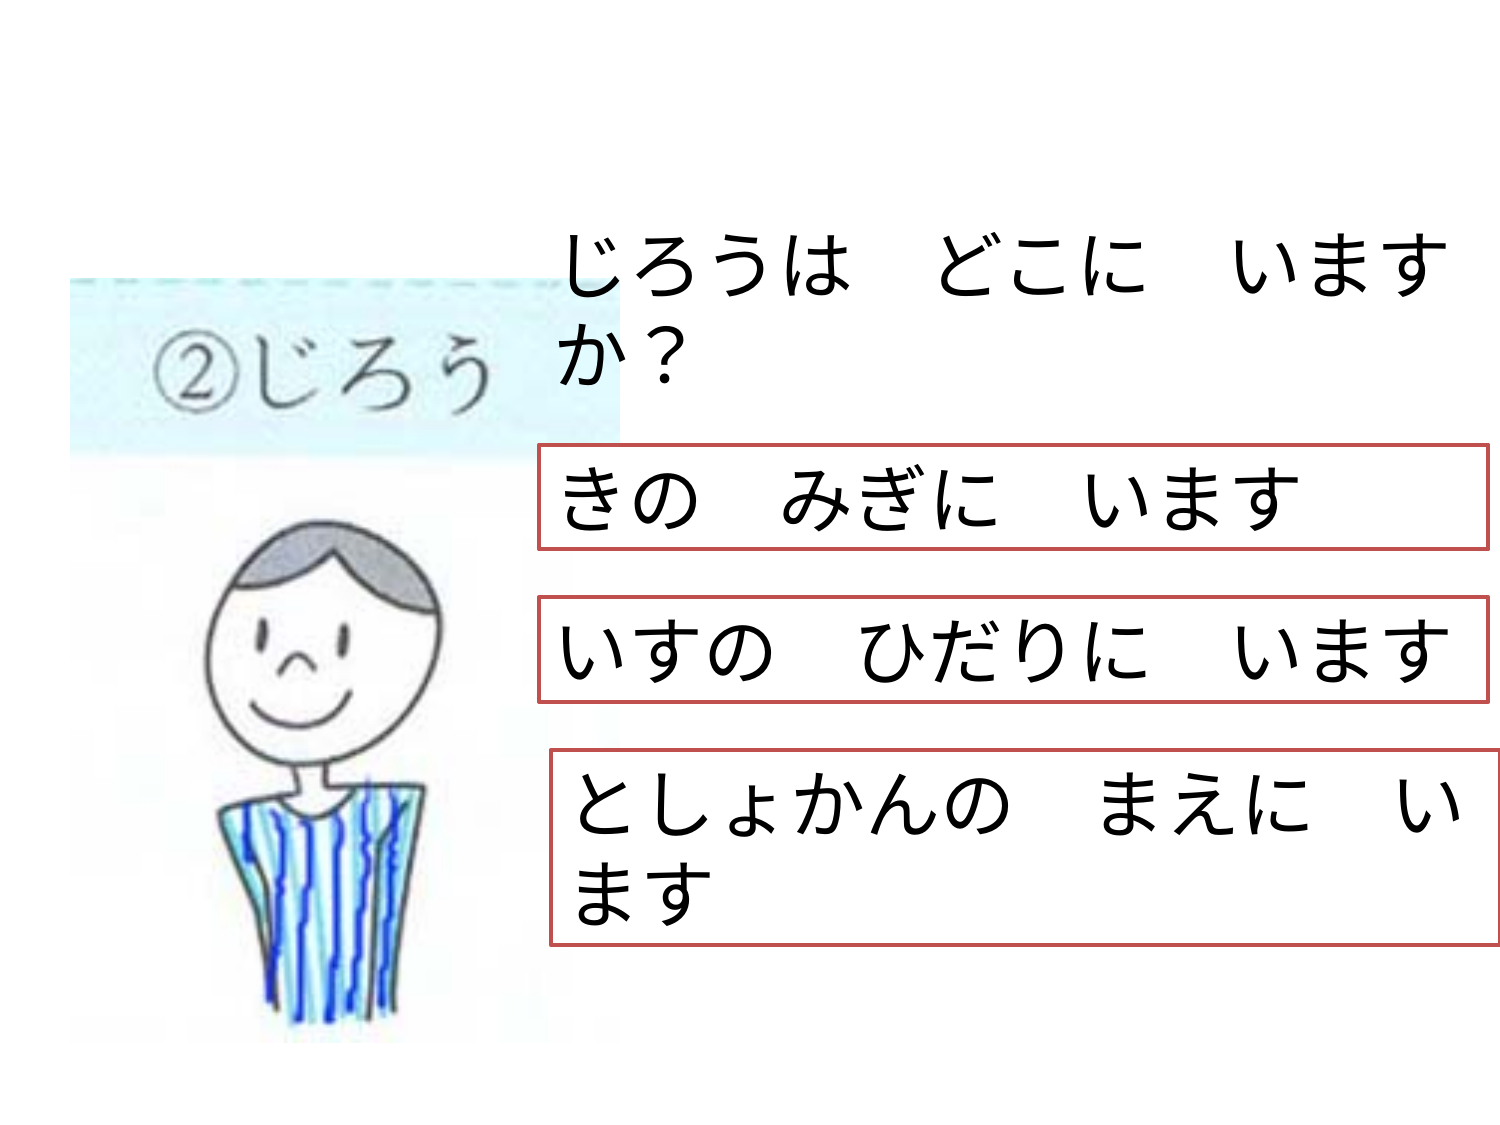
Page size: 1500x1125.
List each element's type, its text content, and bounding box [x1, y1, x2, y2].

text_box としょかんの まえに います [625, 748, 1500, 947]
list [70, 278, 620, 1044]
text_box いすの ひだりに います [625, 595, 1490, 704]
text_box きの みぎに います [625, 443, 1490, 551]
text_box じろうは どこに いますか？ [538, 210, 1489, 406]
